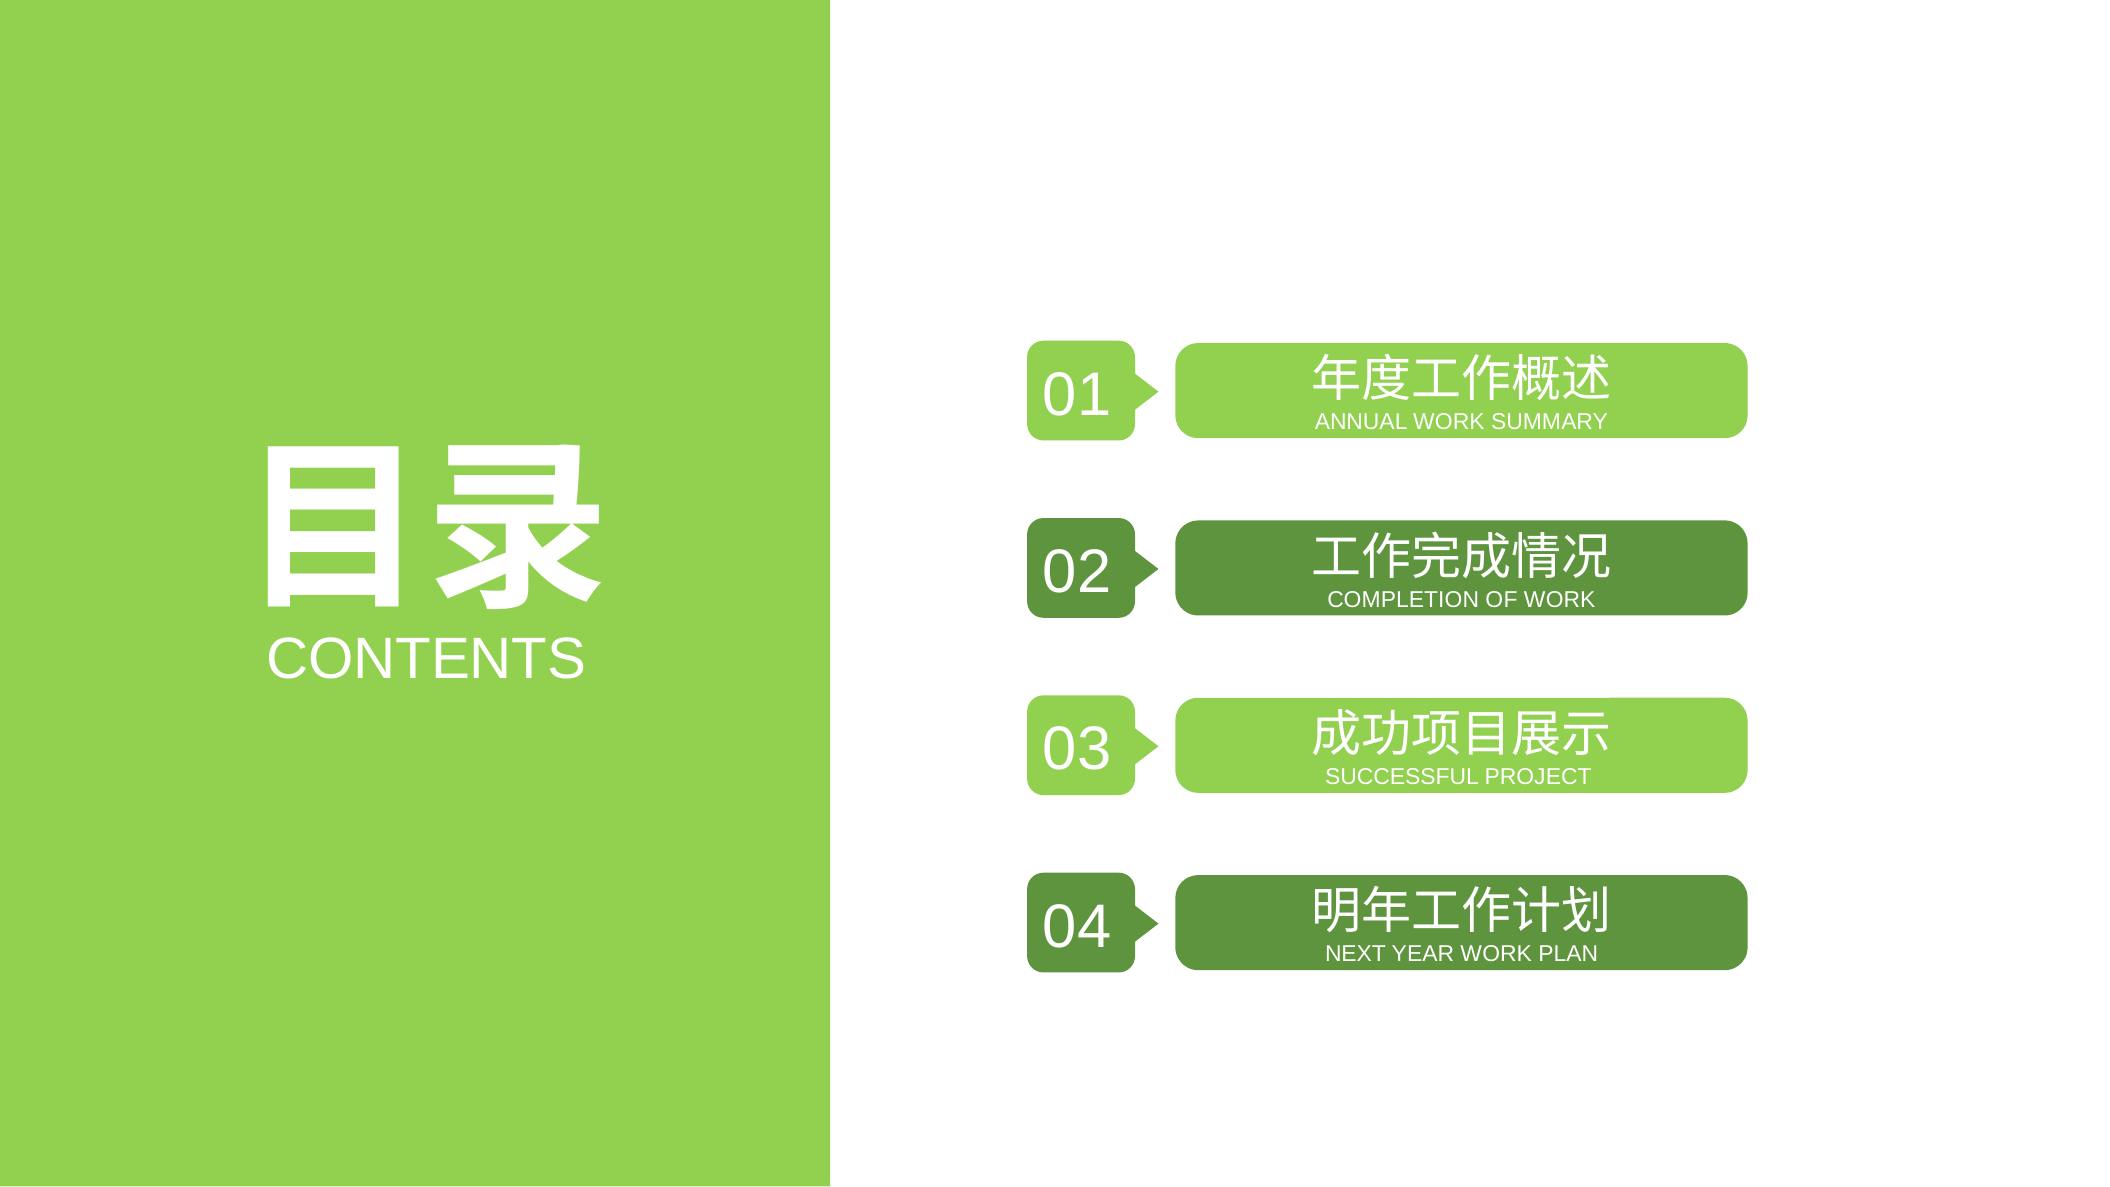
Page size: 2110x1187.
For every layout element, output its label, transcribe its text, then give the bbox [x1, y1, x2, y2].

text_box 01 [1027, 340, 1159, 441]
text_box 成功项目展示 SUCCESSFUL PROJECT [1175, 697, 1748, 793]
text_box 03 [1027, 695, 1159, 796]
text_box [0, 0, 831, 1187]
text_box 目录 [239, 409, 613, 620]
text_box 工作完成情况 COMPLETION OF WORK [1175, 520, 1748, 616]
text_box 年度工作概述 ANNUAL WORK SUMMARY [1175, 343, 1748, 439]
text_box 02 [1027, 518, 1159, 618]
text_box CONTENTS [230, 620, 622, 691]
text_box 04 [1027, 872, 1159, 973]
text_box 明年工作计划 NEXT YEAR WORK PLAN [1175, 875, 1748, 971]
